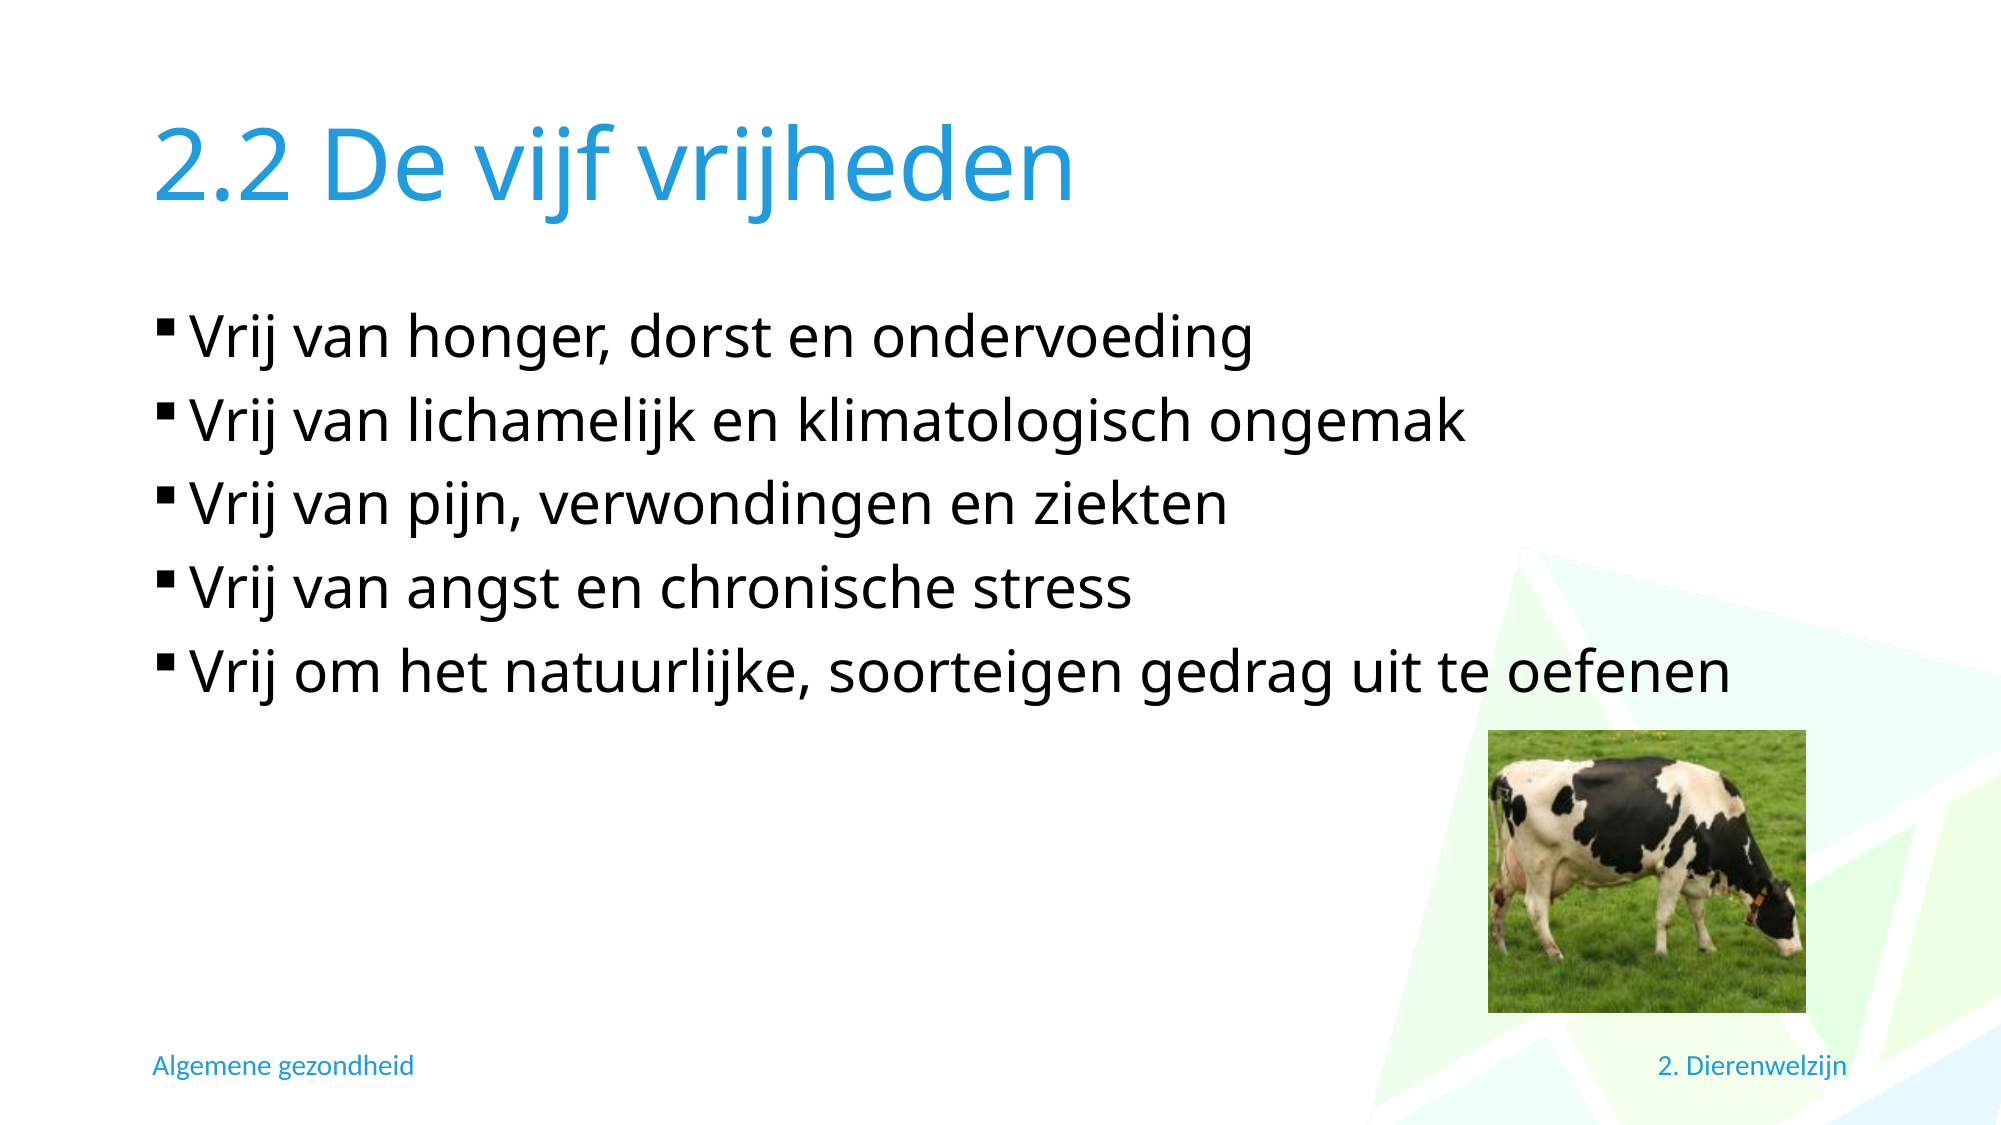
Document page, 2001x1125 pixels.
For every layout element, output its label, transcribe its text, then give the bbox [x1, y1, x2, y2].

list 2. Dierenwelzijn [1412, 1042, 1863, 1103]
picture [1488, 730, 1806, 1013]
list Algemene gezondheid [137, 1042, 588, 1103]
list Vrij van honger, dorst en ondervoeding Vrij van lichamelijk en klimatologisch ongemak Vrij van pijn, verwondingen en ziekten Vrij van angst en chronische stress Vrij om het natuurlijke, soorteigen gedrag uit te oefenen [137, 299, 1863, 1014]
title 2.2 De vijf vrijheden [137, 59, 1863, 278]
